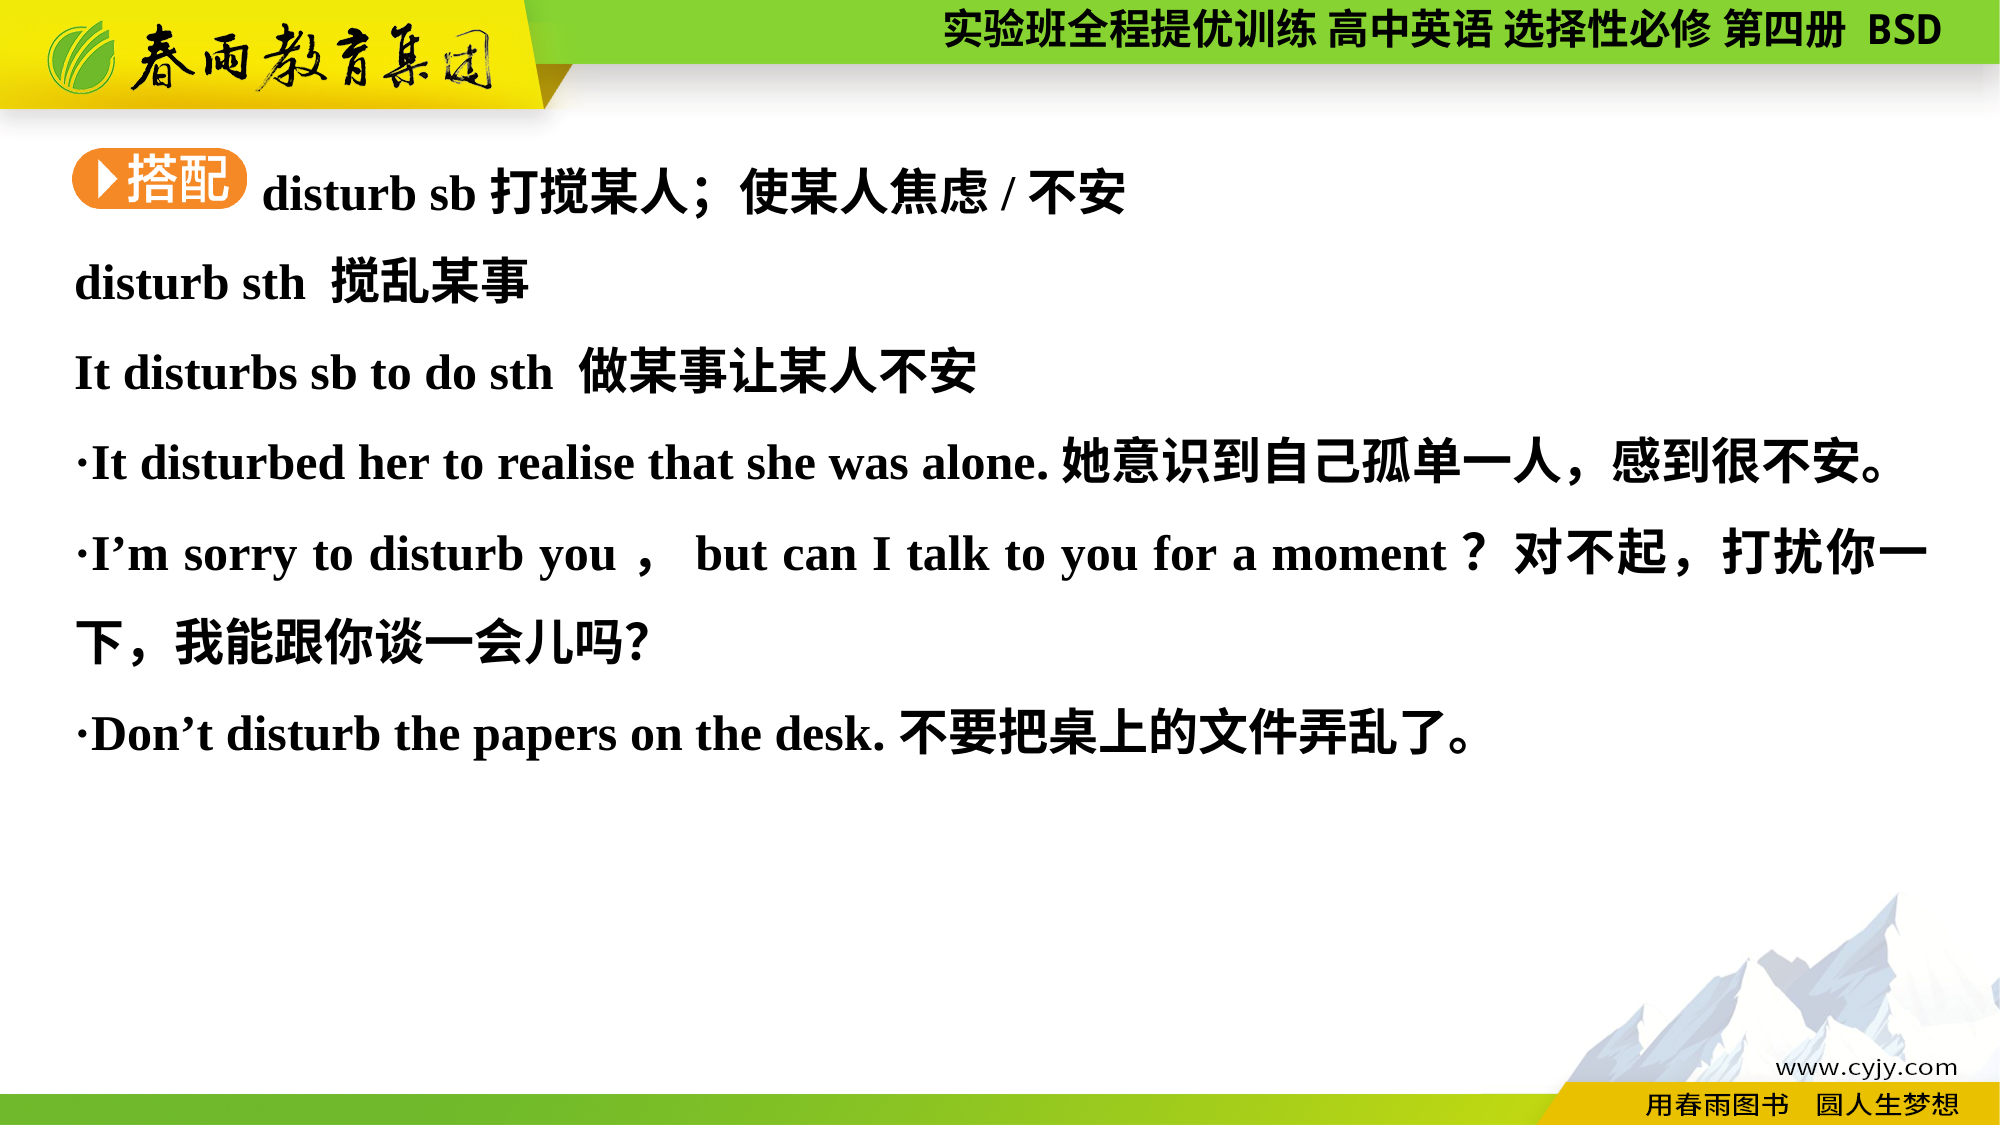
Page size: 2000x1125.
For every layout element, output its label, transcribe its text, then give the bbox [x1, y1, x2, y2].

list disturb sb打搅某人；使某人焦虑/不安 disturb sth 搅乱某事 It disturbs sb to do sth 做某事让某人不安 ·It disturbed her to realise that she was alone.她意识到自己孤单一人，感到很不安。 ·I’m sorry to disturb you，but can I talk to you for a moment？对不起，打扰你一下，我能跟你谈一会儿吗？ ·Don’t disturb the papers on the desk.不要把桌上的文件弄乱了。 [59, 122, 1944, 763]
picture [0, 0, 2000, 1125]
